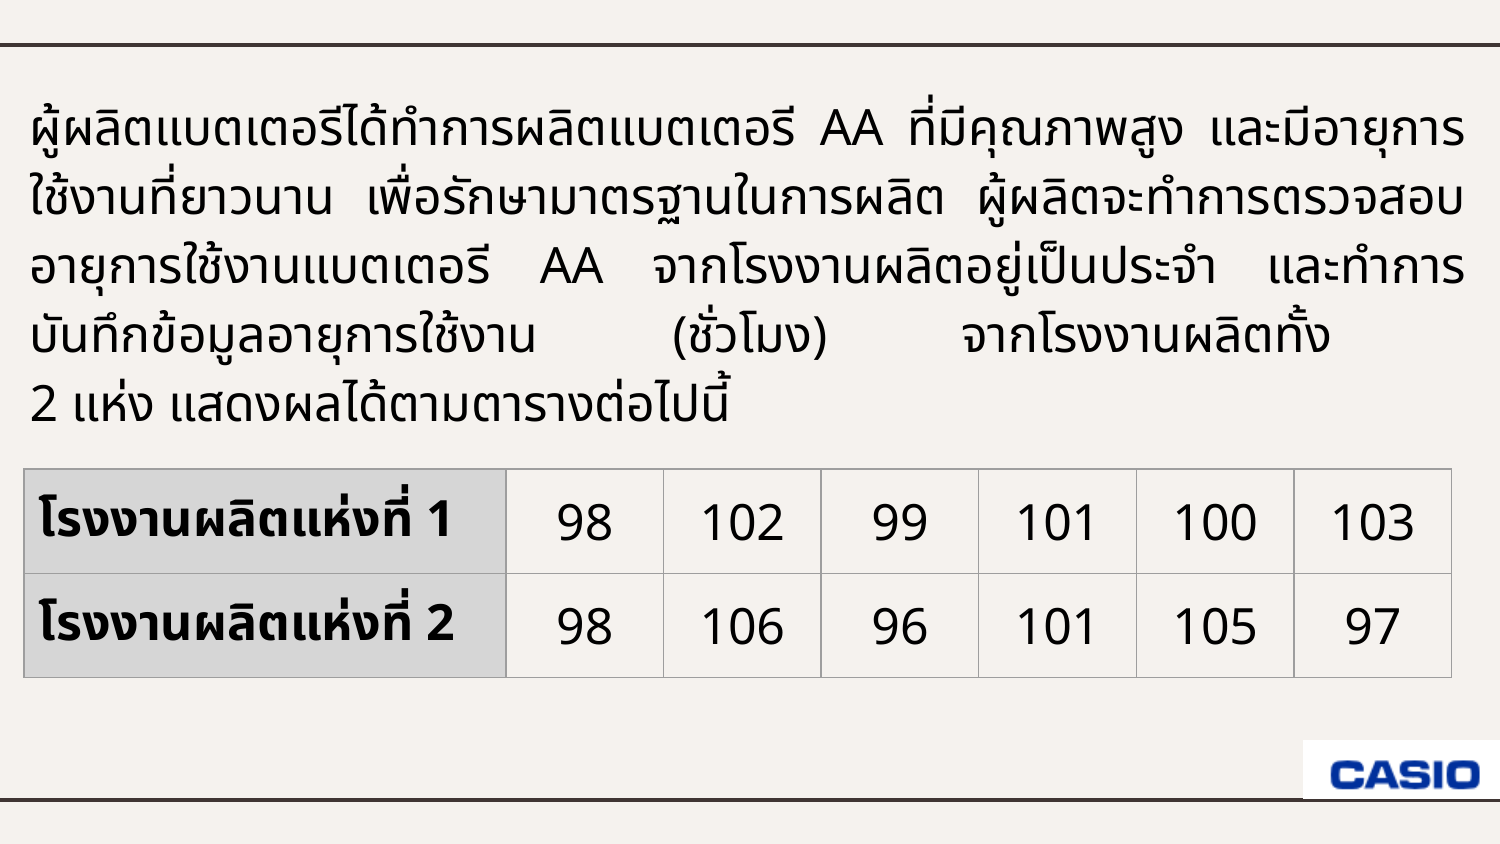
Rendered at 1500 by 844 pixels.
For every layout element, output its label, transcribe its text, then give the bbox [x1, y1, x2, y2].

table_cell 97 [1295, 574, 1451, 677]
table_cell 106 [664, 574, 820, 677]
table_header 103 [1295, 470, 1451, 573]
table_header 101 [979, 470, 1136, 573]
picture [1302, 740, 1500, 799]
table_header 100 [1137, 470, 1293, 573]
table_header 102 [664, 470, 820, 573]
table_cell 96 [822, 574, 978, 677]
table_header 99 [822, 470, 978, 573]
table_cell 98 [507, 574, 663, 677]
table_header 98 [507, 470, 663, 573]
table_header โรงงานผลิตแห่งที่ 1 [25, 470, 505, 573]
table_cell 101 [979, 574, 1136, 677]
table_cell 105 [1137, 574, 1293, 677]
text_box ผู้ผลิตแบตเตอรีได้ทำการผลิตแบตเตอรี AA ที่มีคุณภาพสูง และมีอายุการใช้งานที่ยาวนาน เพื่อรักษามาตรฐานในการผลิต ผู้ผลิตจะทำการตรวจสอบอายุการใช้งานแบตเตอรี AA จากโรงงานผลิตอยู่เป็นประจำ และทำการบันทึกข้อมูลอายุการใช้งาน (ชั่วโมง) จากโรงงานผลิตทั้ง 2 แห่ง แสดงผลได้ตามตารางต่อไปนี้ [14, 79, 1481, 439]
table_cell โรงงานผลิตแห่งที่ 2 [25, 574, 505, 677]
